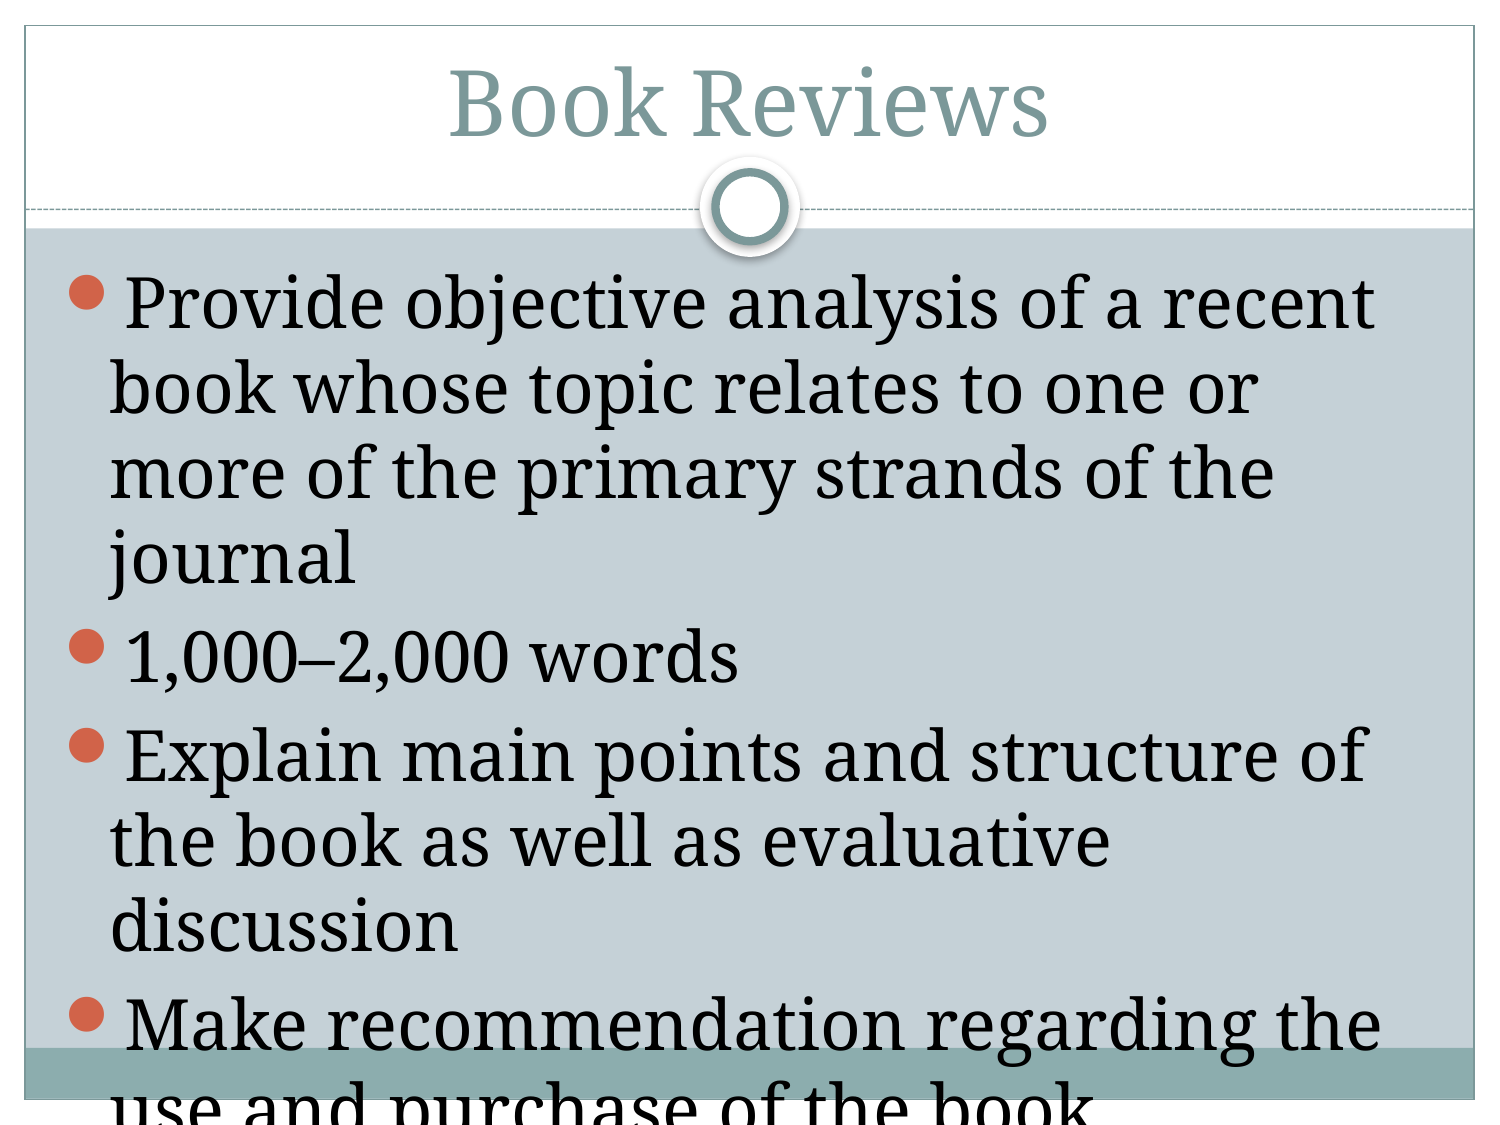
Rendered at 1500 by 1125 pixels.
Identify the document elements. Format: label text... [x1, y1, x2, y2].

list Provide objective analysis of a recent book whose topic relates to one or more of the primary strands of the journal 1,000–2,000 words Explain main points and structure of the book as well as evaluative discussion Make recommendation regarding the use and purchase of the book [49, 250, 1445, 1038]
title Book Reviews [49, 37, 1450, 162]
